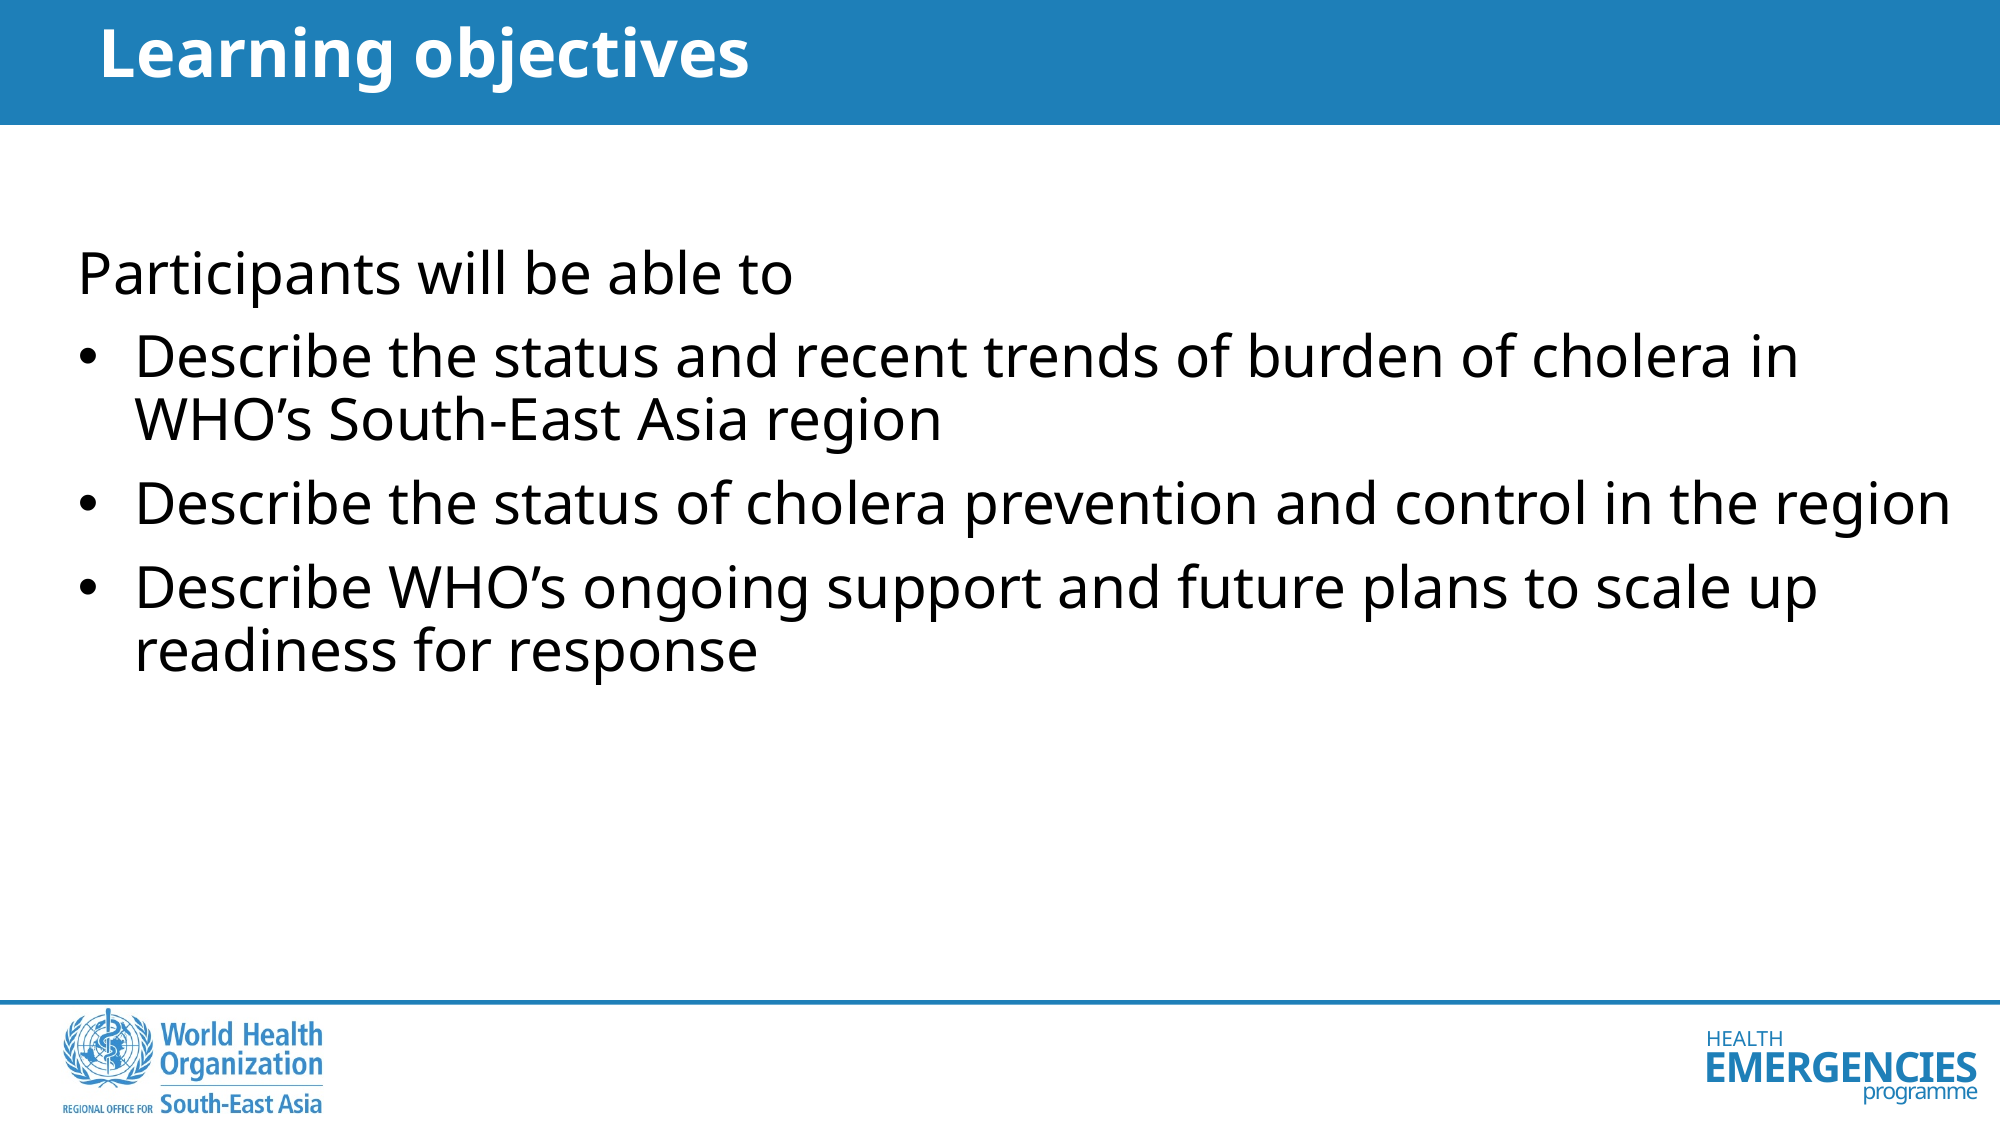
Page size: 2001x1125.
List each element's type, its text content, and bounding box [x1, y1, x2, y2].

picture [61, 1006, 324, 1114]
title Learning objectives [84, 0, 2000, 114]
